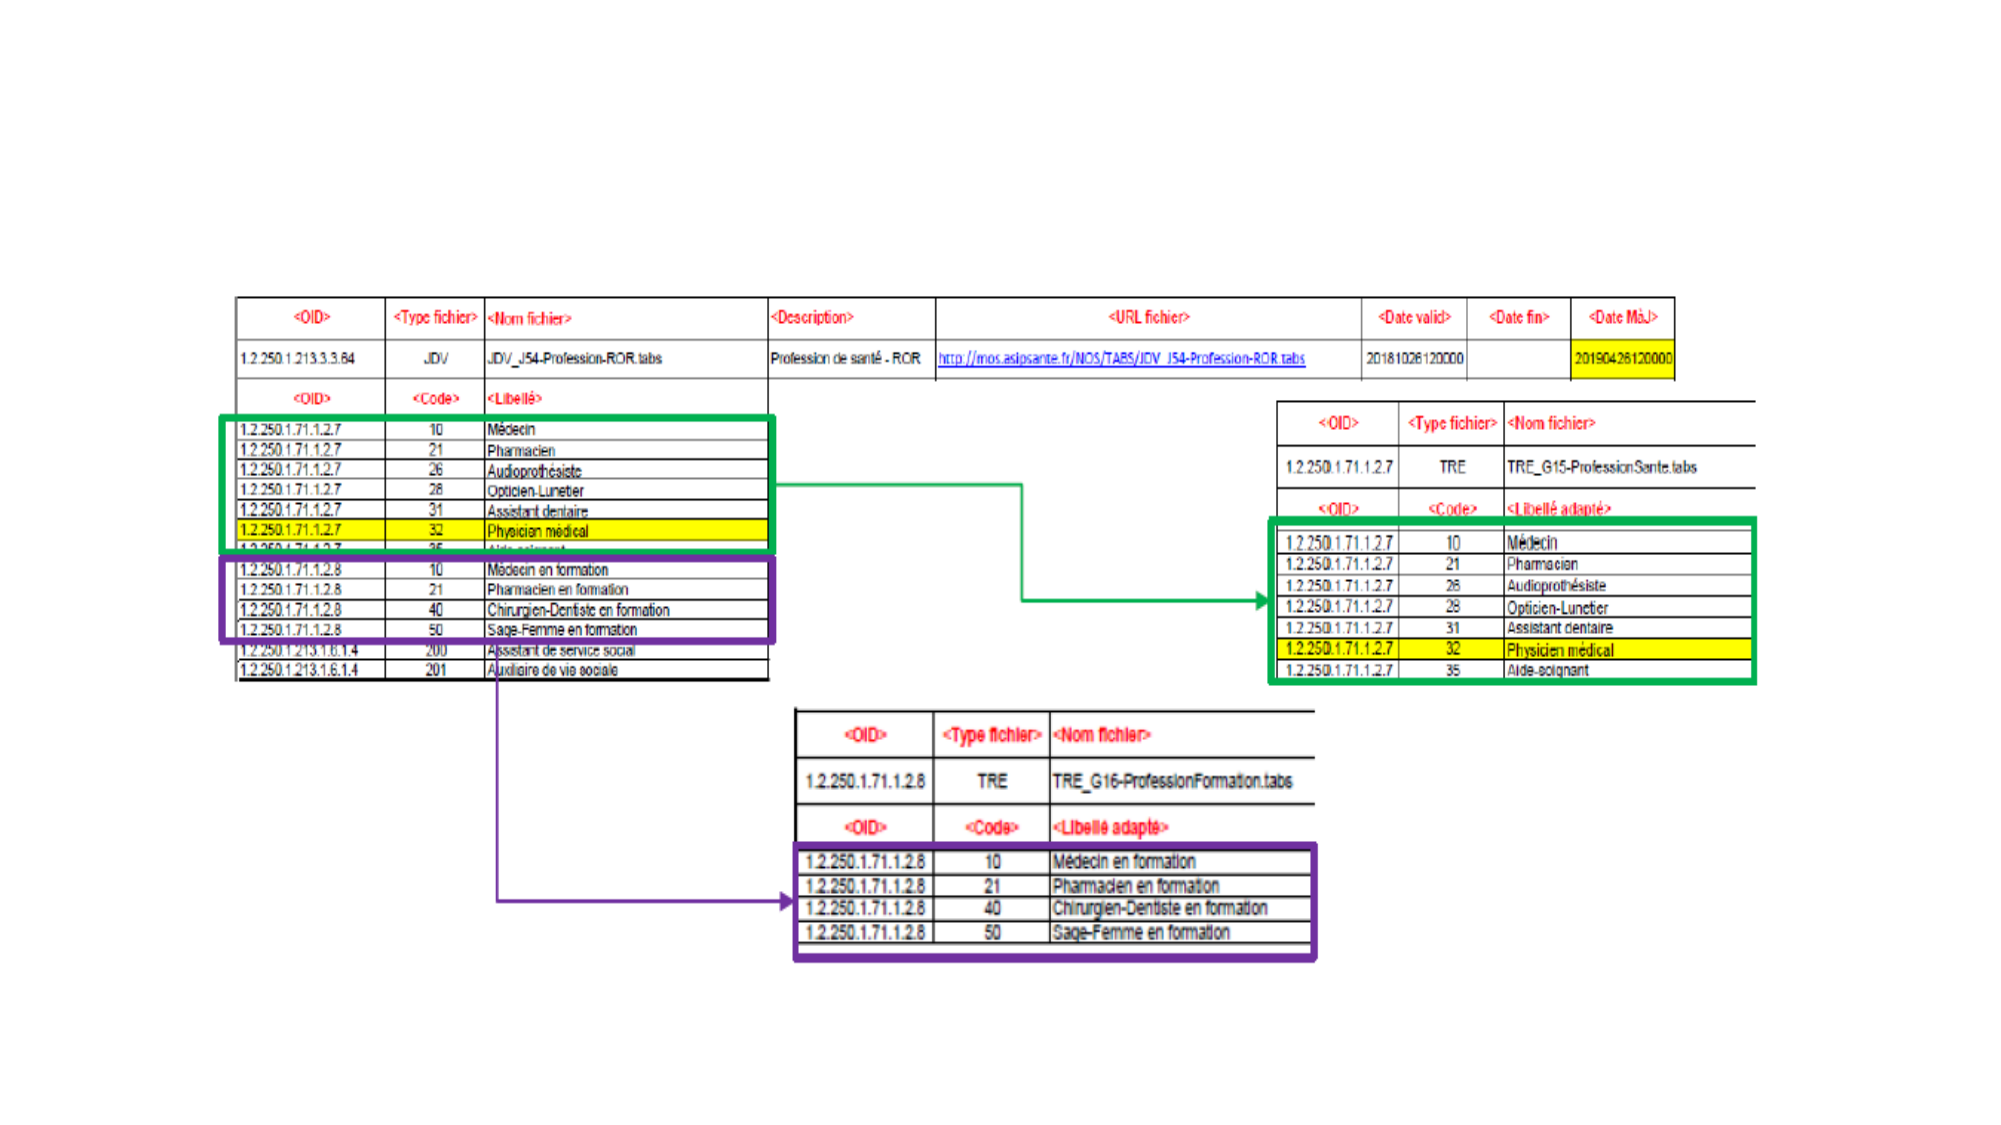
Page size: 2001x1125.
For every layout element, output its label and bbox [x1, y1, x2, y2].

picture [181, 277, 1797, 992]
